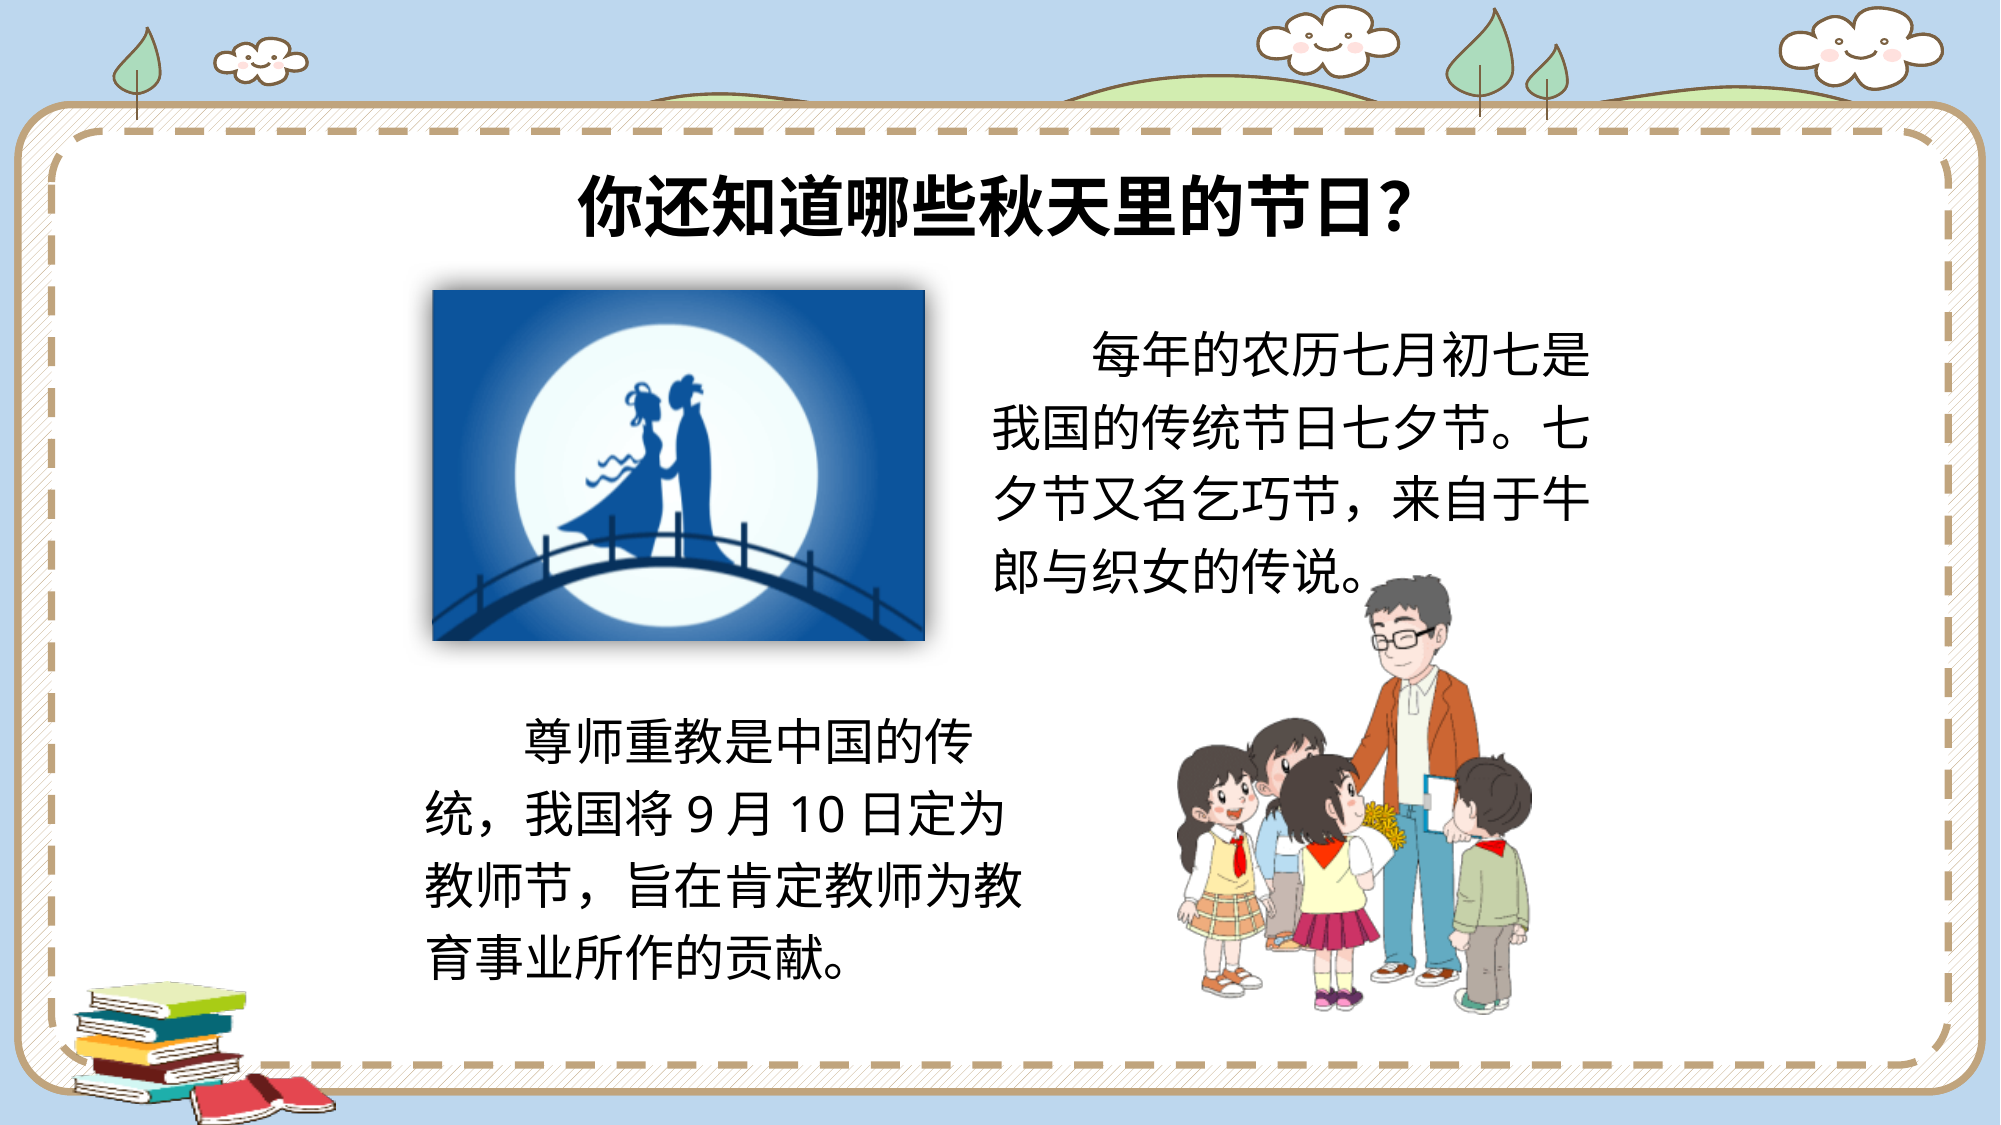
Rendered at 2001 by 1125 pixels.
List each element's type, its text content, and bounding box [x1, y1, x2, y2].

picture [432, 290, 925, 641]
text_box 每年的农历七月初七是我国的传统节日七夕节。七夕节又名乞巧节，来自于牛郎与织女的传说。 [976, 304, 1615, 608]
text_box 你还知道哪些秋天里的节日？ [373, 157, 1650, 253]
picture [71, 981, 336, 1125]
picture [1177, 574, 1532, 1015]
text_box 尊师重教是中国的传统，我国将9月10日定为教师节，旨在肯定教师为教育事业所作的贡献。 [409, 691, 1048, 995]
